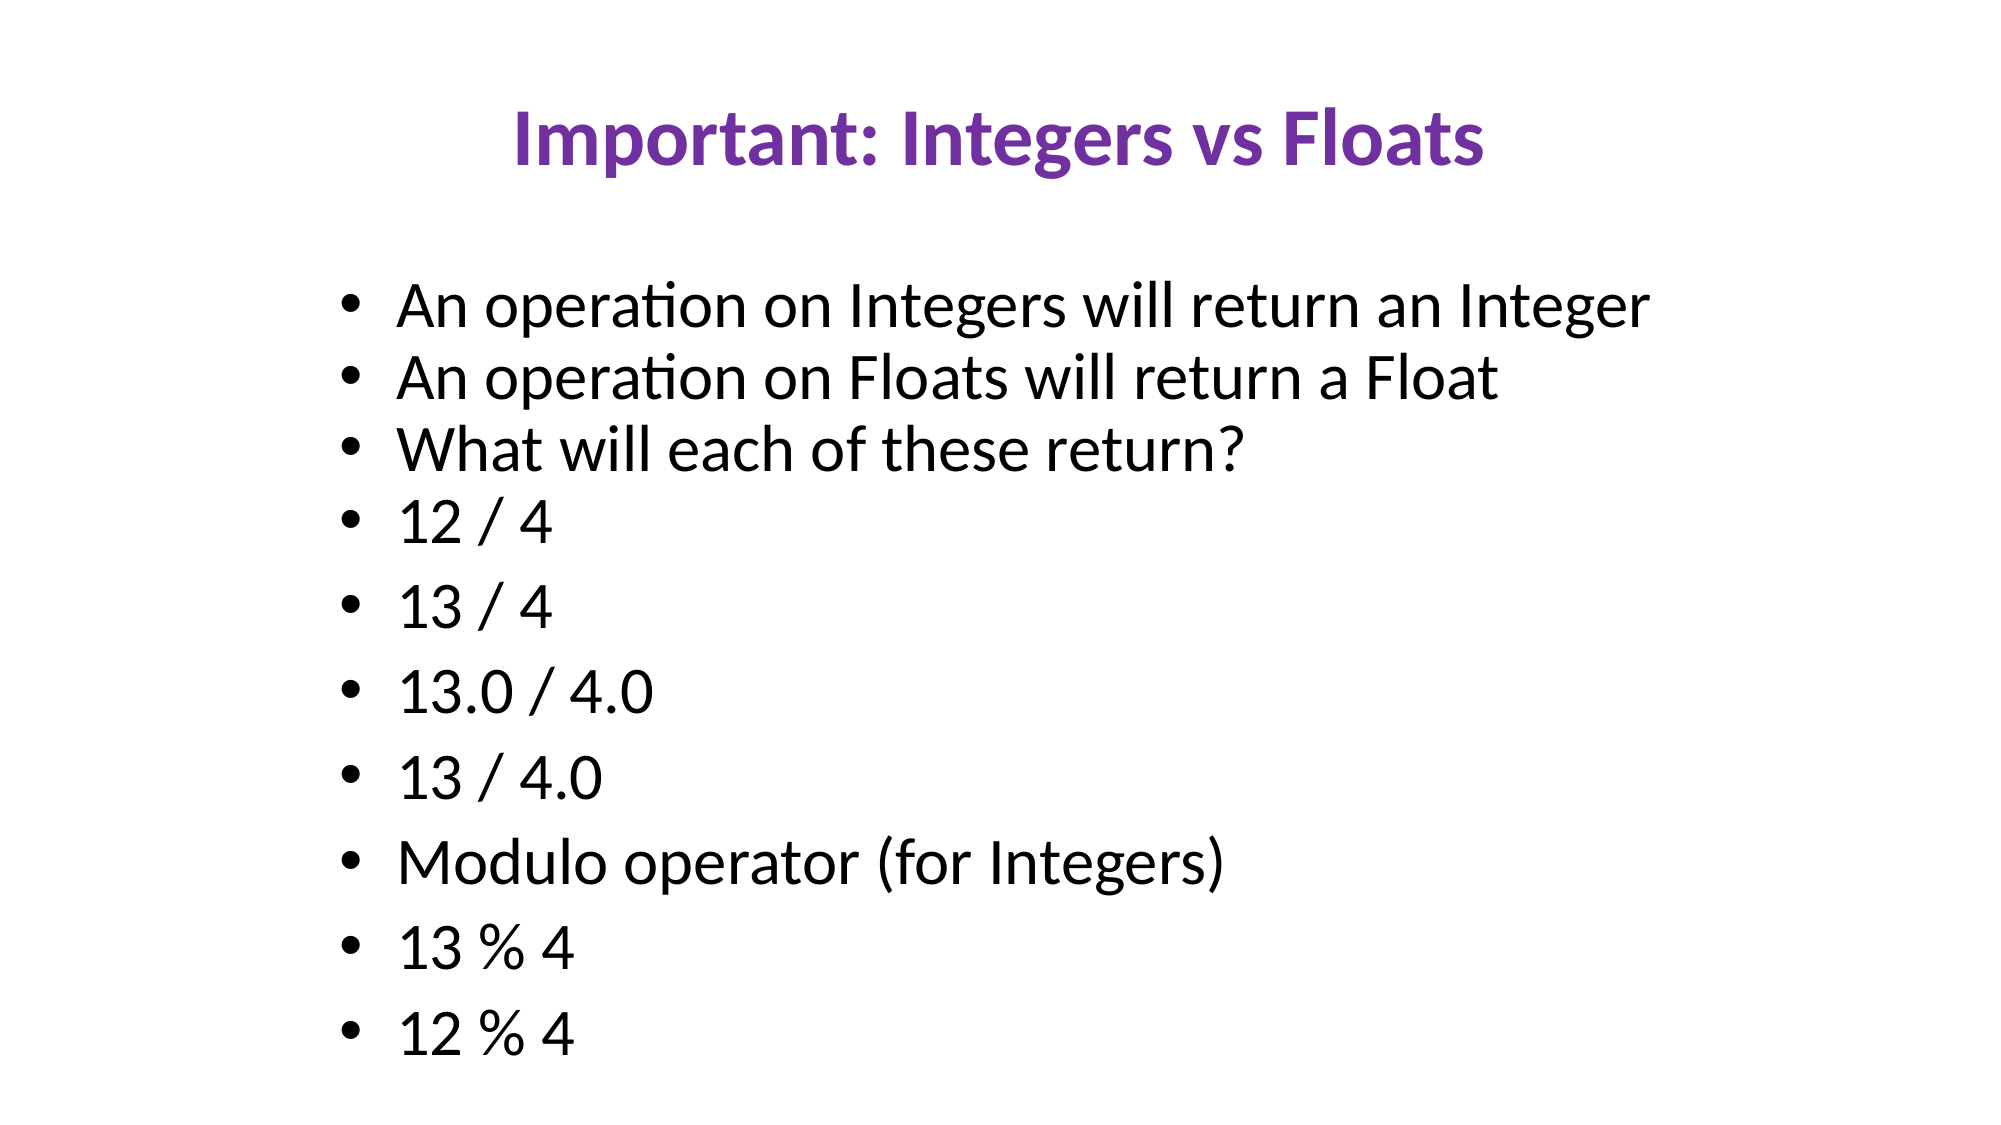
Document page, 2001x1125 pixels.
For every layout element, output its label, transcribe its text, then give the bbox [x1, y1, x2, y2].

list An operation on Integers will return an Integer An operation on Floats will return a Float What will each of these return? 12 / 4 13 / 4 13.0 / 4.0 13 / 4.0 Modulo operator (for Integers) 13 % 4 12 % 4 [324, 262, 1675, 1072]
title Important: Integers vs Floats [324, 45, 1675, 233]
